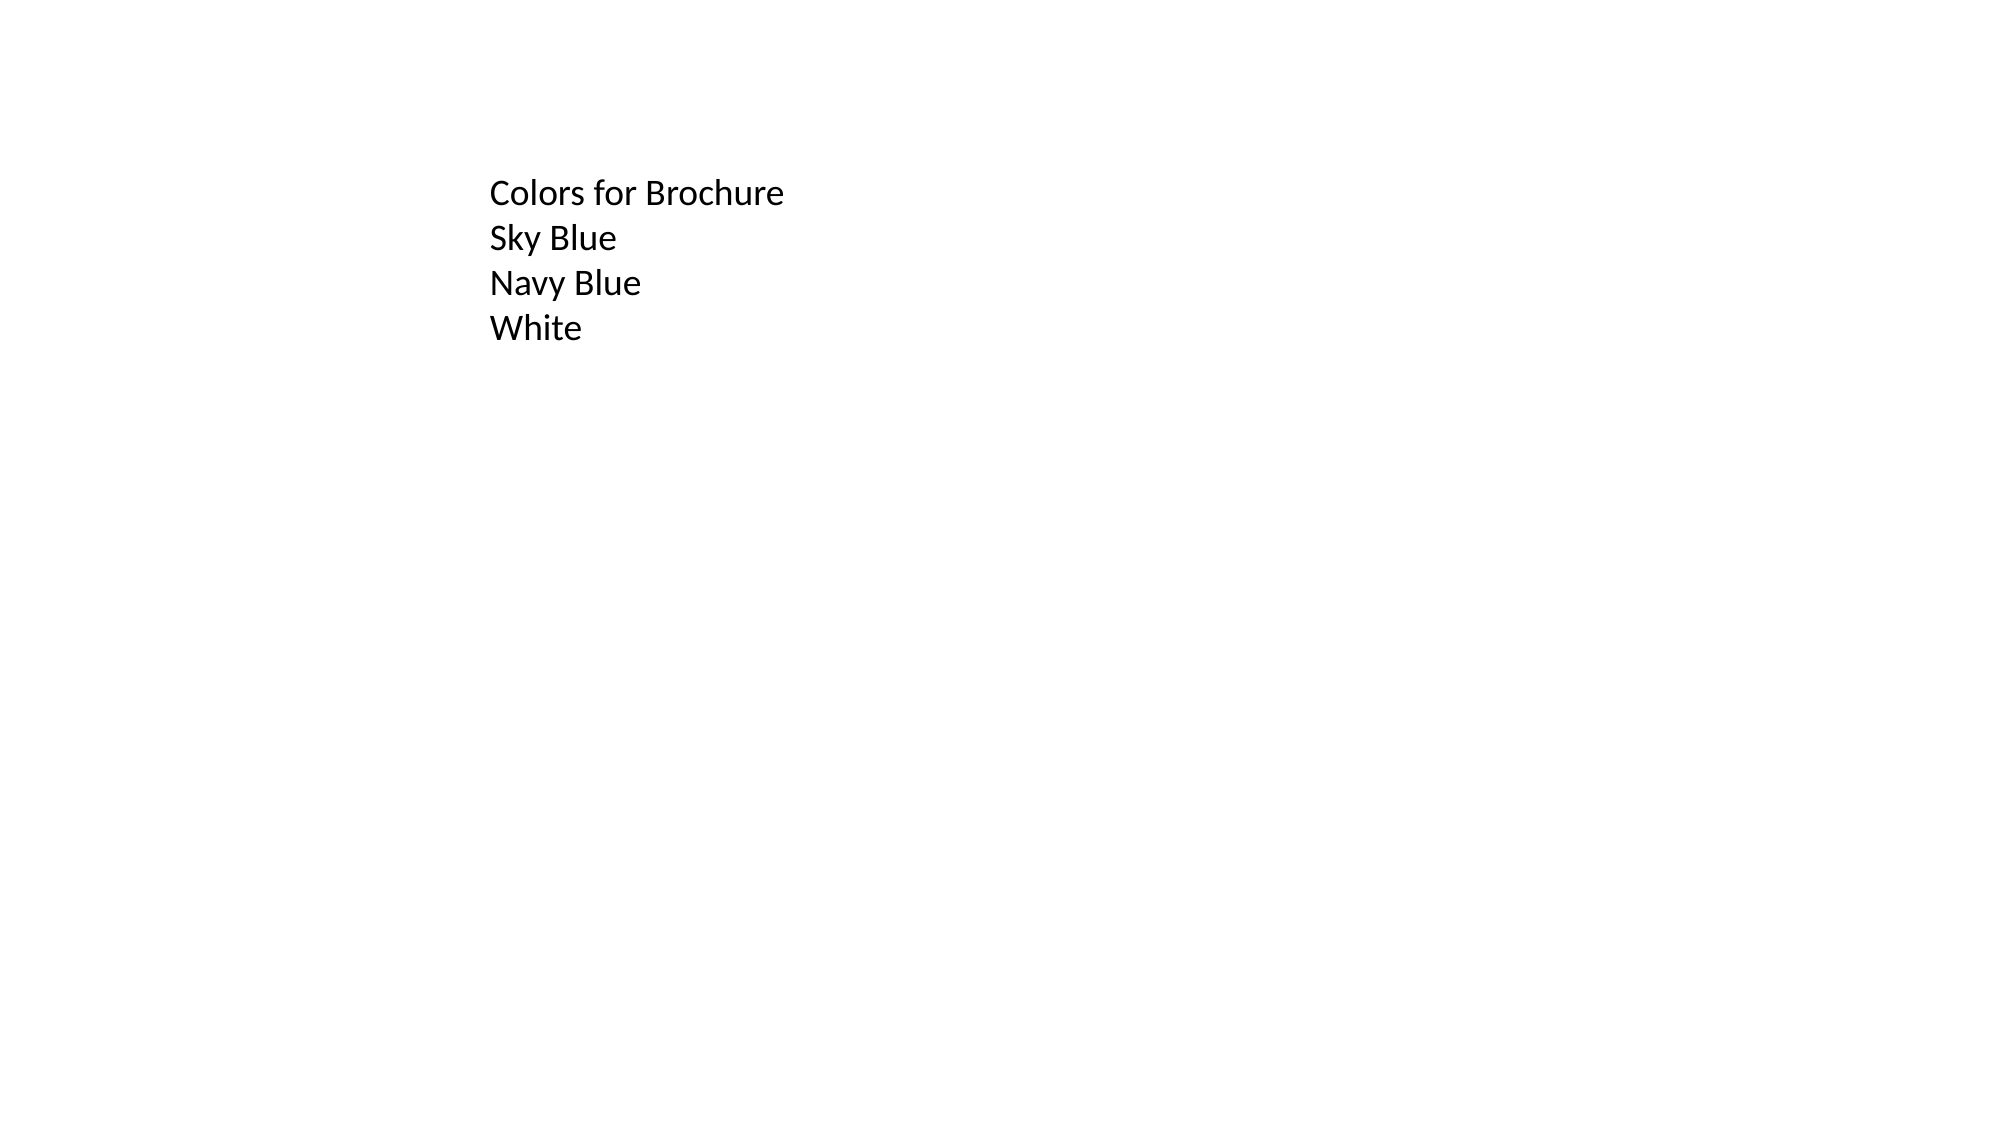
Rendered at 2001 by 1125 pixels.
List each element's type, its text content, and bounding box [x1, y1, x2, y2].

text_box Colors for Brochure Sky Blue Navy Blue White [475, 160, 1090, 356]
